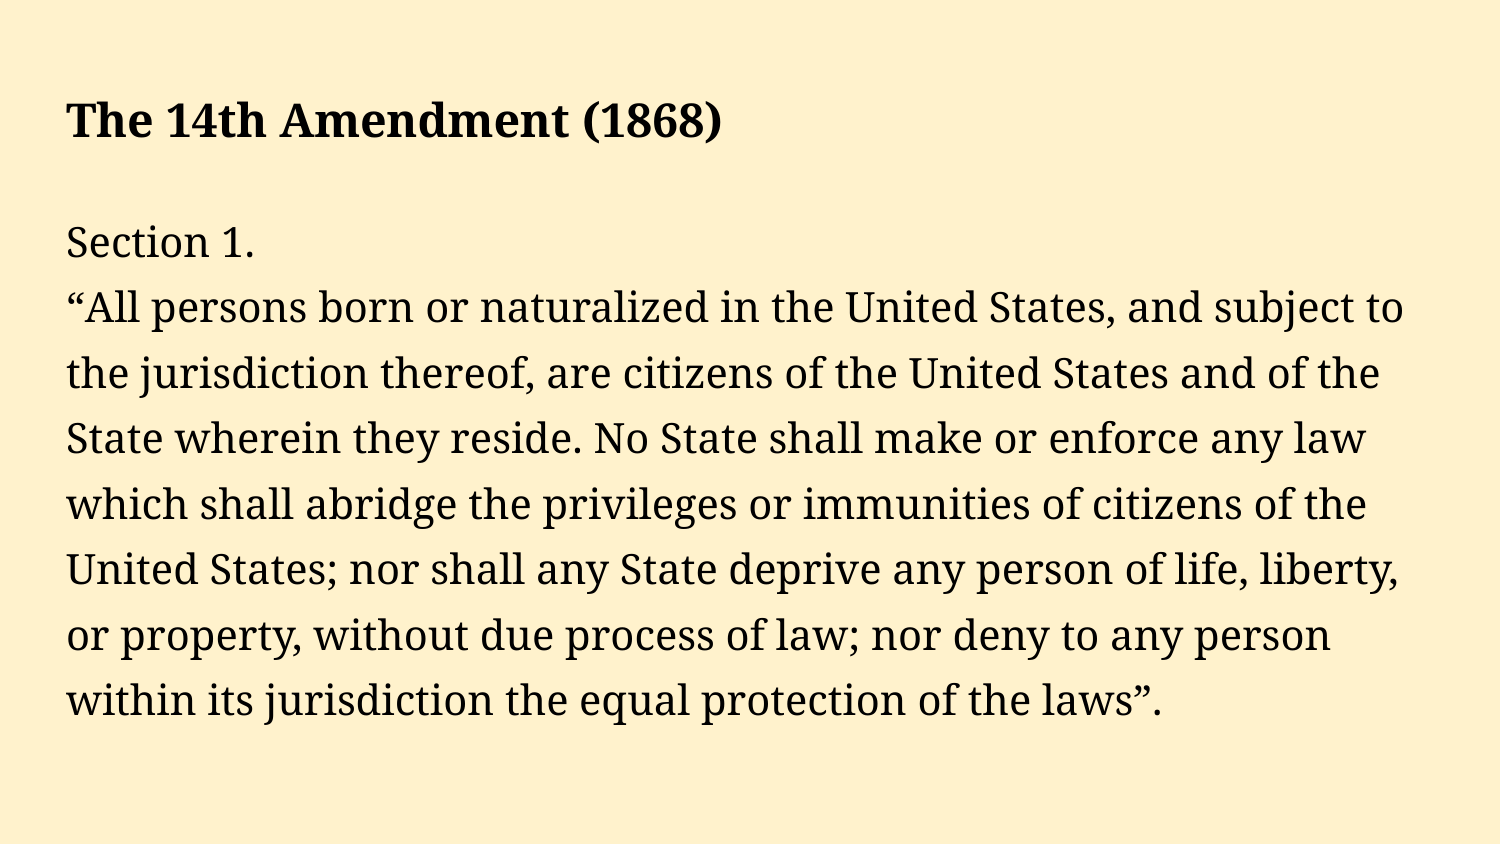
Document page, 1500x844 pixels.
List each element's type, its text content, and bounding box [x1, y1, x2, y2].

title The 14th Amendment (1868) [51, 72, 1449, 167]
list Section 1. “All persons born or naturalized in the United States, and subject to the jurisdiction thereof, are citizens of the United States and of the State wherein they reside. No State shall make or enforce any law which shall abridge the privileges or immunities of citizens of the United States; nor shall any State deprive any person of life, liberty, or property, without due process of law; nor deny to any person within its jurisdiction the equal protection of the laws”. [51, 189, 1449, 750]
